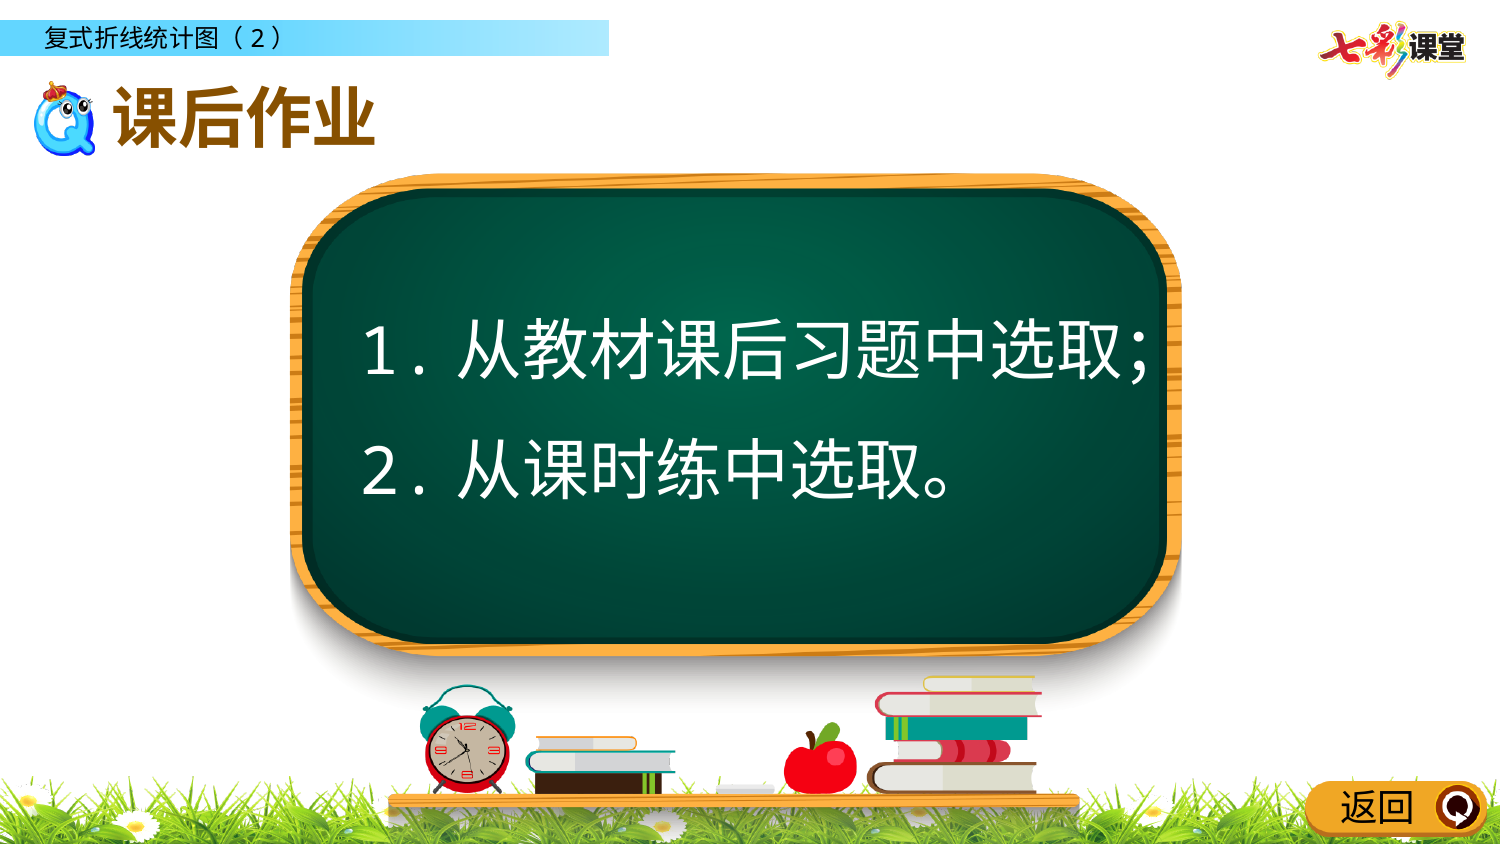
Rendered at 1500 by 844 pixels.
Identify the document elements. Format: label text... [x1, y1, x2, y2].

picture [34, 80, 96, 157]
picture [1316, 20, 1468, 80]
picture [0, 173, 1500, 844]
text_box 课后作业 [100, 69, 404, 161]
